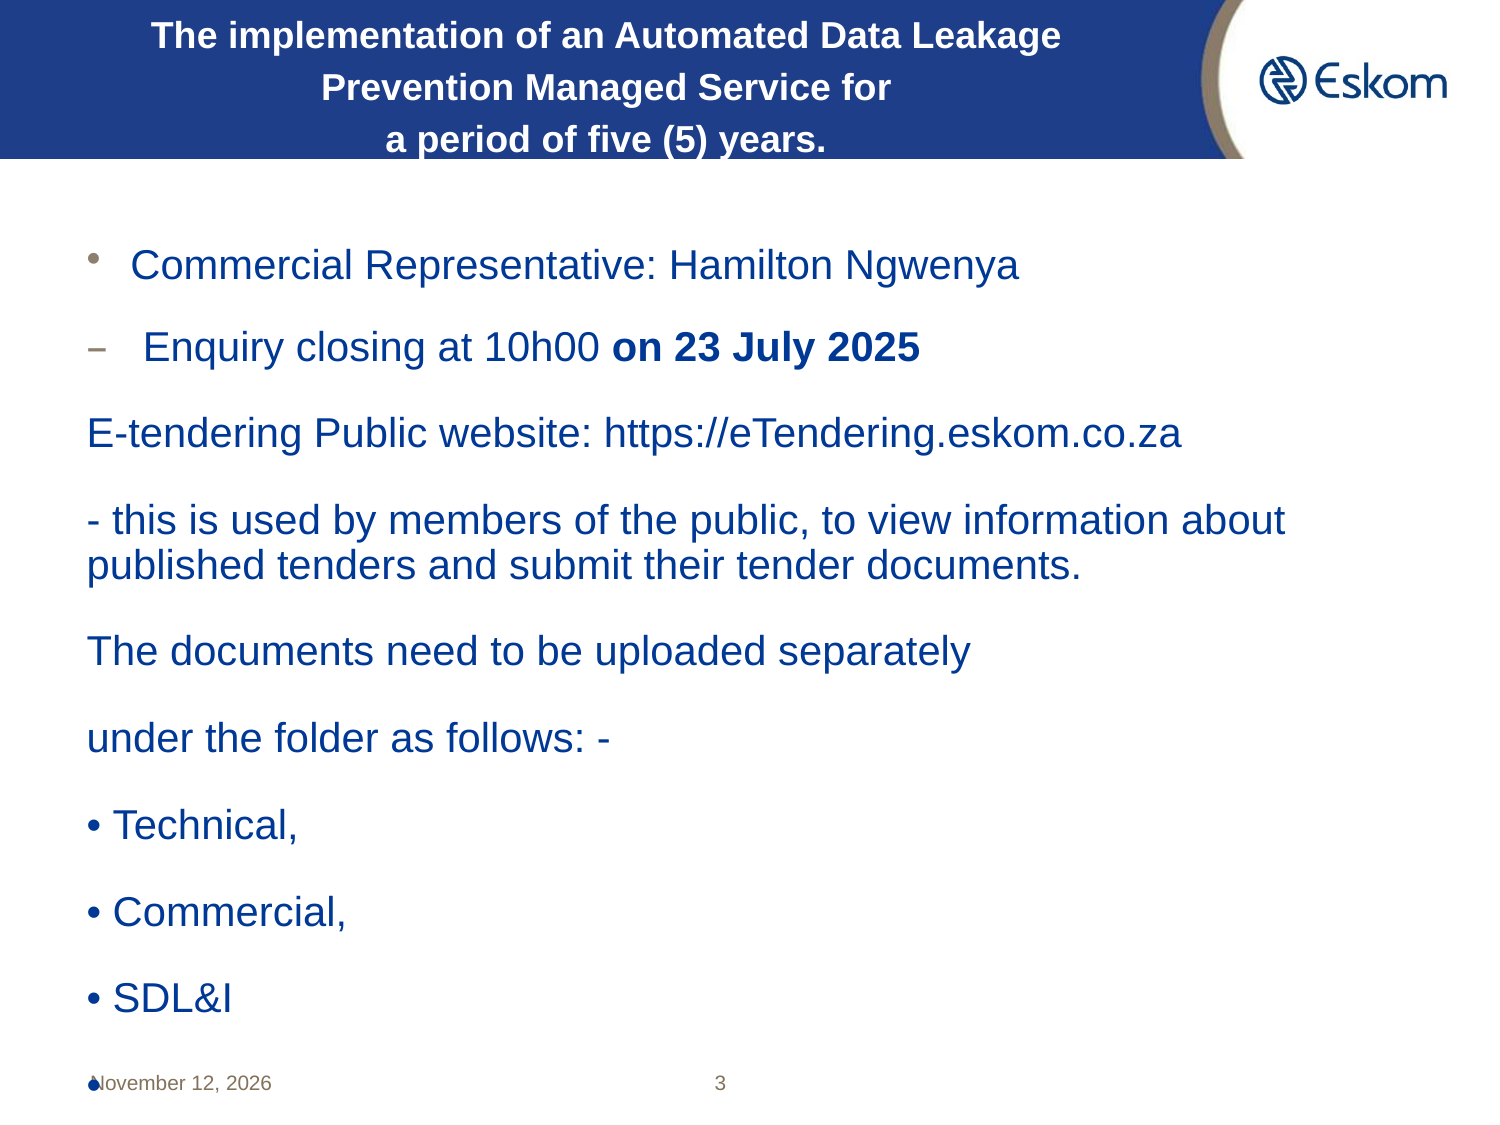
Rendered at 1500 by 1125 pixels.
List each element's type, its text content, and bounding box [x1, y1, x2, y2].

list Commercial Representative: Hamilton Ngwenya Enquiry closing at 10h00 on 23 July 2025 E-tendering Public website: https://eTendering.eskom.co.za - this is used by members of the public, to view information about published tenders and submit their tender documents. The documents need to be uploaded separately under the folder as follows: - • Technical, • Commercial, • SDL&I • [71, 235, 1447, 1064]
picture [0, 0, 1246, 159]
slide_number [75, 1064, 361, 1103]
picture [1257, 55, 1450, 105]
title The implementation of an Automated Data Leakage Prevention Managed Service for a period of five (5) years. [71, 27, 1142, 137]
slide_number 3 [643, 1064, 798, 1103]
